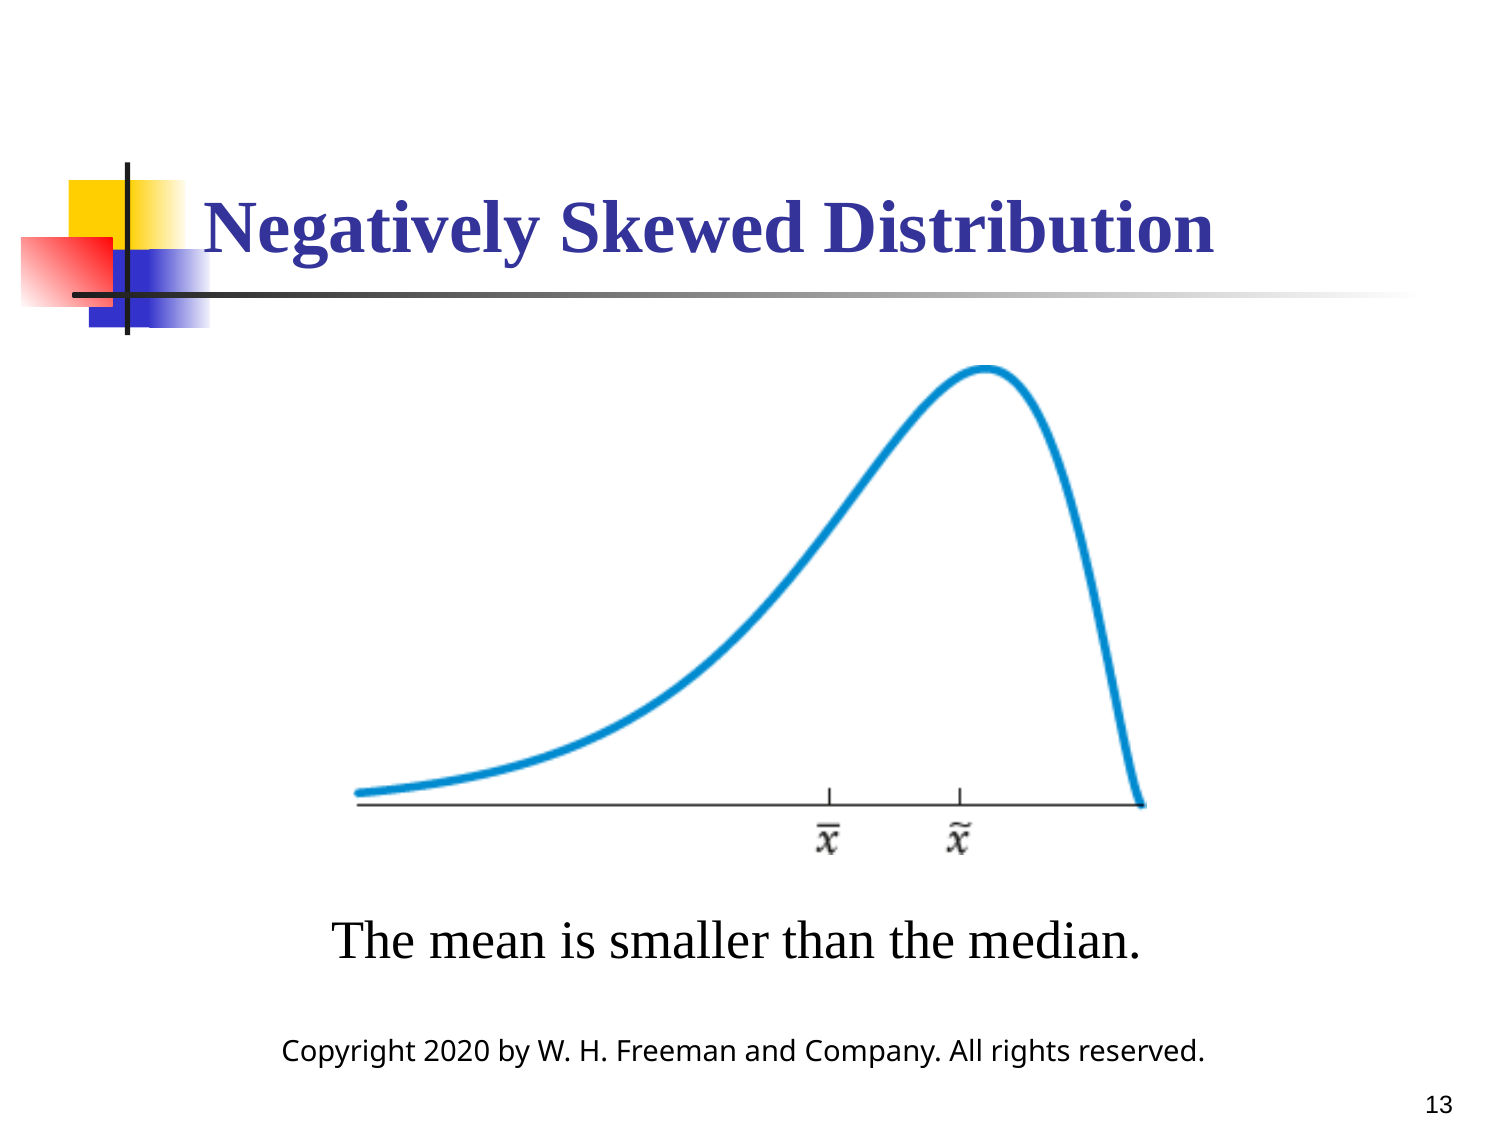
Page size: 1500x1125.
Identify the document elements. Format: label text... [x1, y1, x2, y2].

picture [352, 364, 1147, 855]
title Negatively Skewed Distribution [188, 35, 1468, 275]
list The mean is smaller than the median. [316, 896, 1188, 975]
